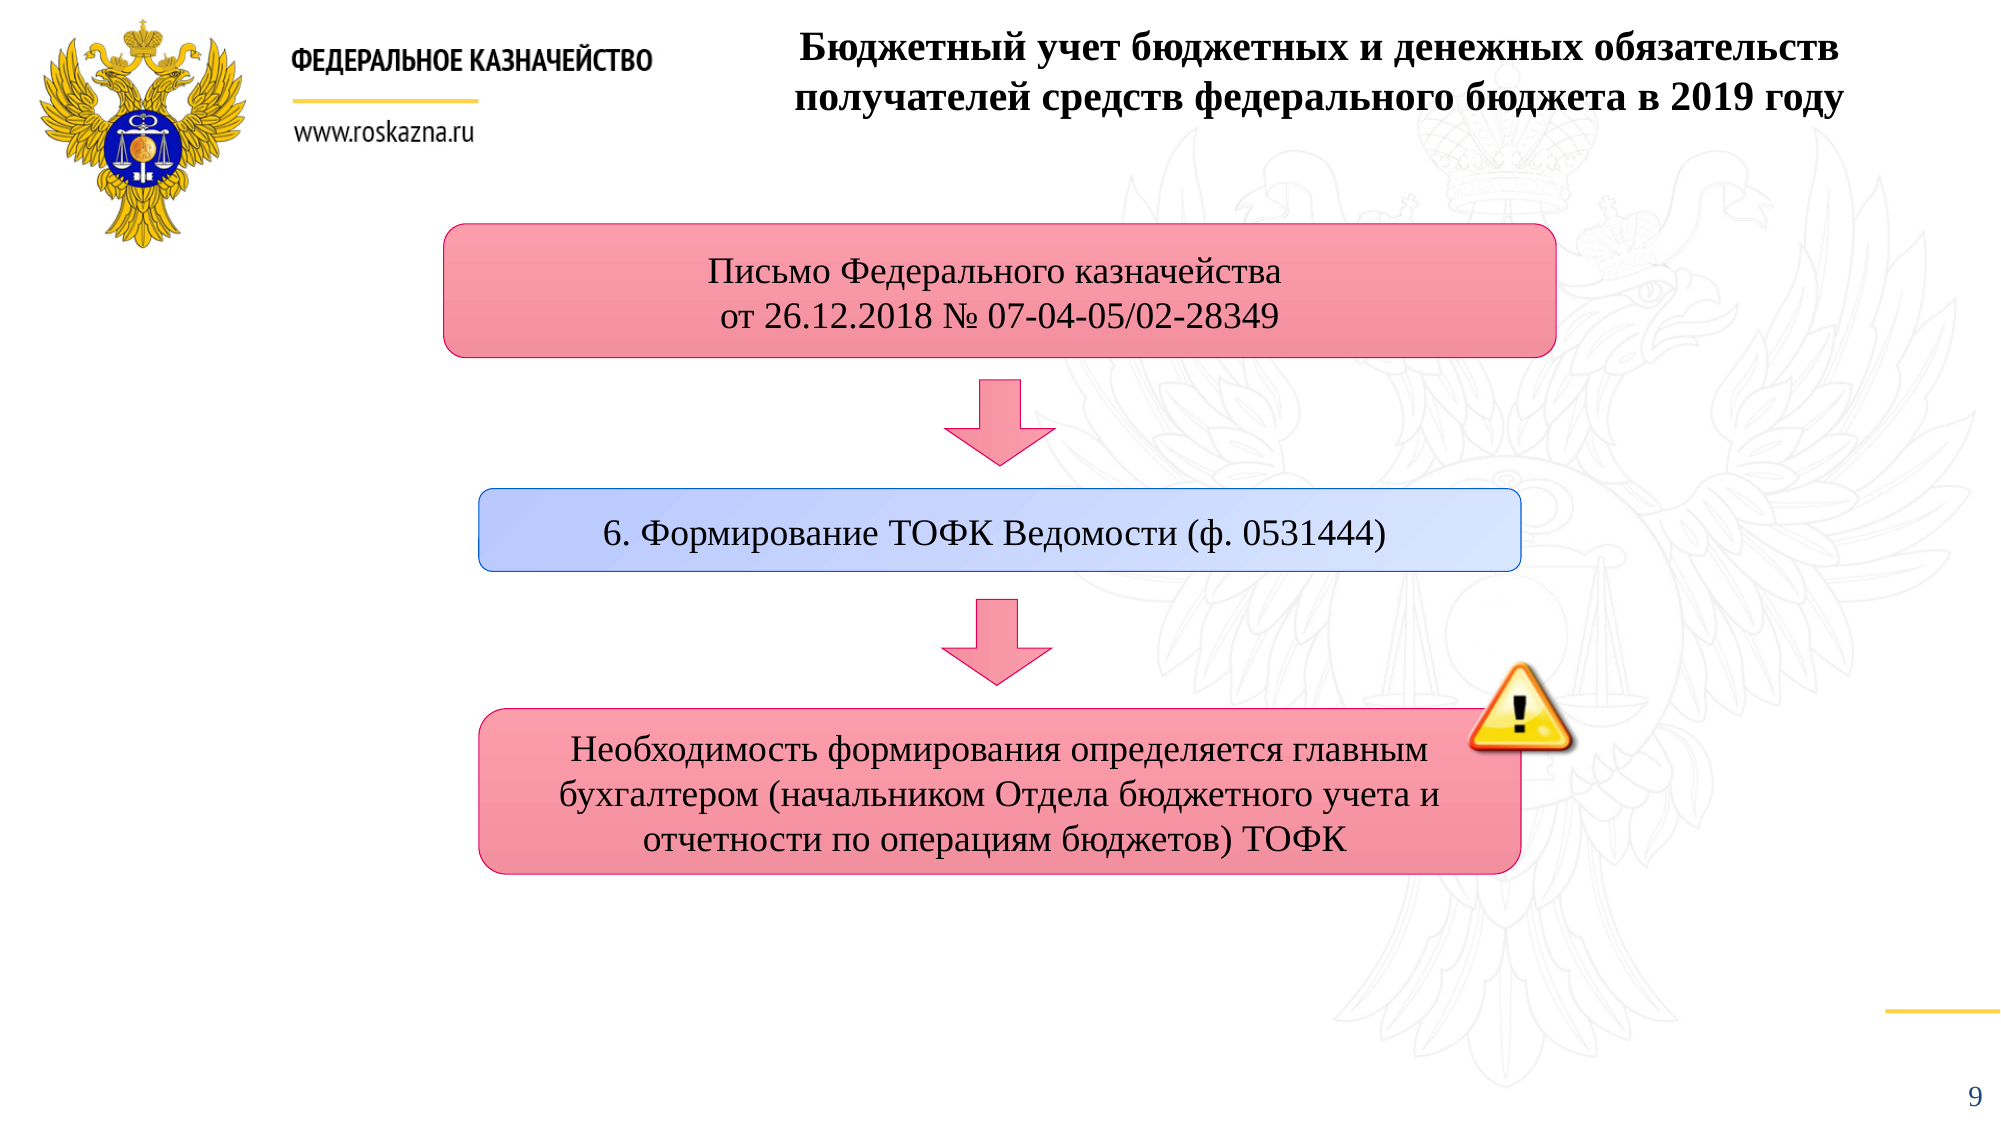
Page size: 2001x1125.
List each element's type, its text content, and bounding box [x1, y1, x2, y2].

text_box 9 [1929, 1071, 1998, 1119]
picture [0, 0, 2001, 1125]
text_box Бюджетный учет бюджетных и денежных обязательств получателей средств федерального бюджета в 2019 году [641, 10, 1998, 126]
text_box 6. Формирование ТОФК Ведомости (ф. 0531444) [478, 488, 1522, 572]
text_box Необходимость формирования определяется главным бухгалтером (начальником Отдела бюджетного учета и отчетности по операциям бюджетов) ТОФК [478, 708, 1522, 875]
text_box Письмо Федерального казначейства от 26.12.2018 № 07-04-05/02-28349 [443, 223, 1557, 359]
text_box [943, 379, 1057, 467]
text_box [940, 598, 1054, 687]
